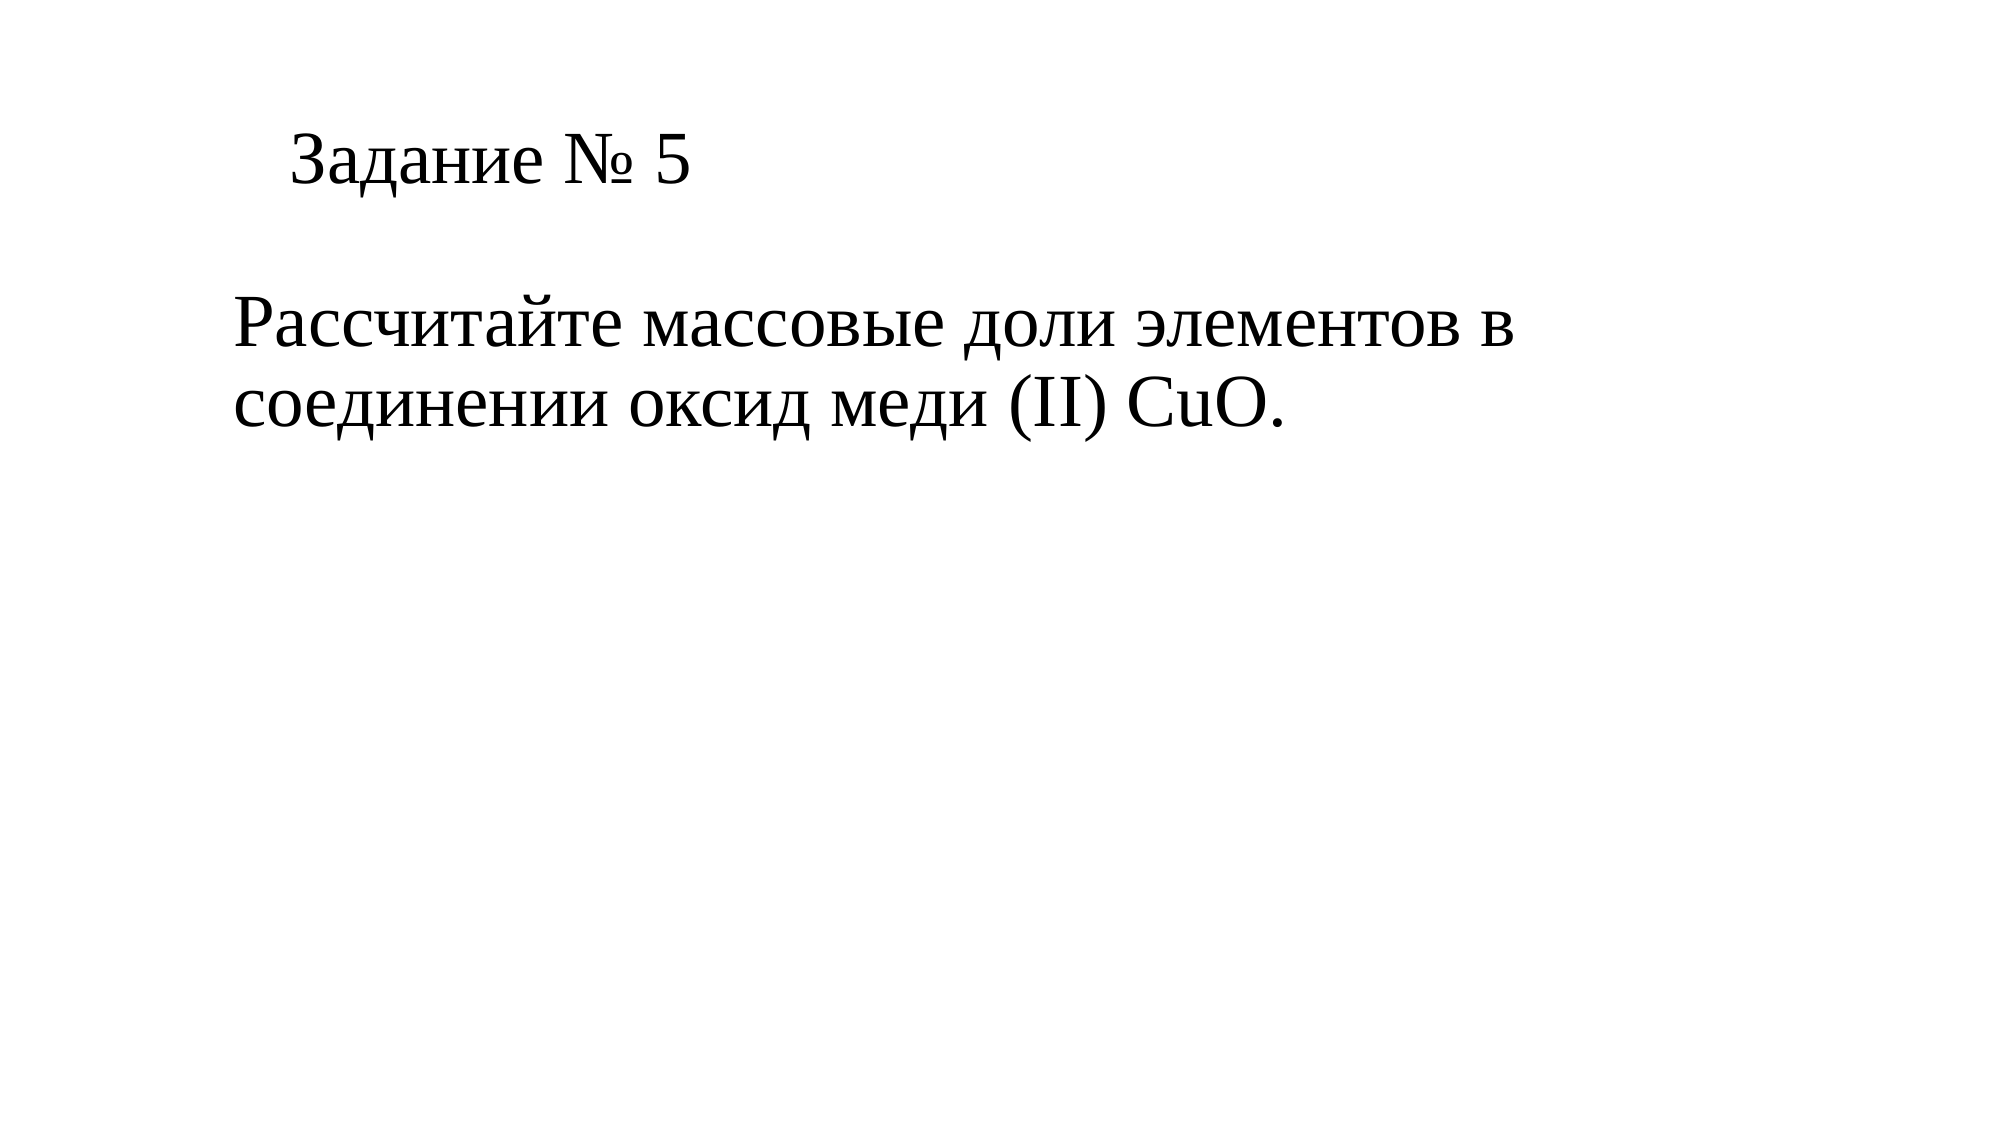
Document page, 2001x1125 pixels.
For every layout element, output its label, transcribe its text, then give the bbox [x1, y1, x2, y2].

title Задание № 5 Рассчитайте массовые доли элементов в соединении оксид меди (II) CuO. [218, 149, 1923, 413]
